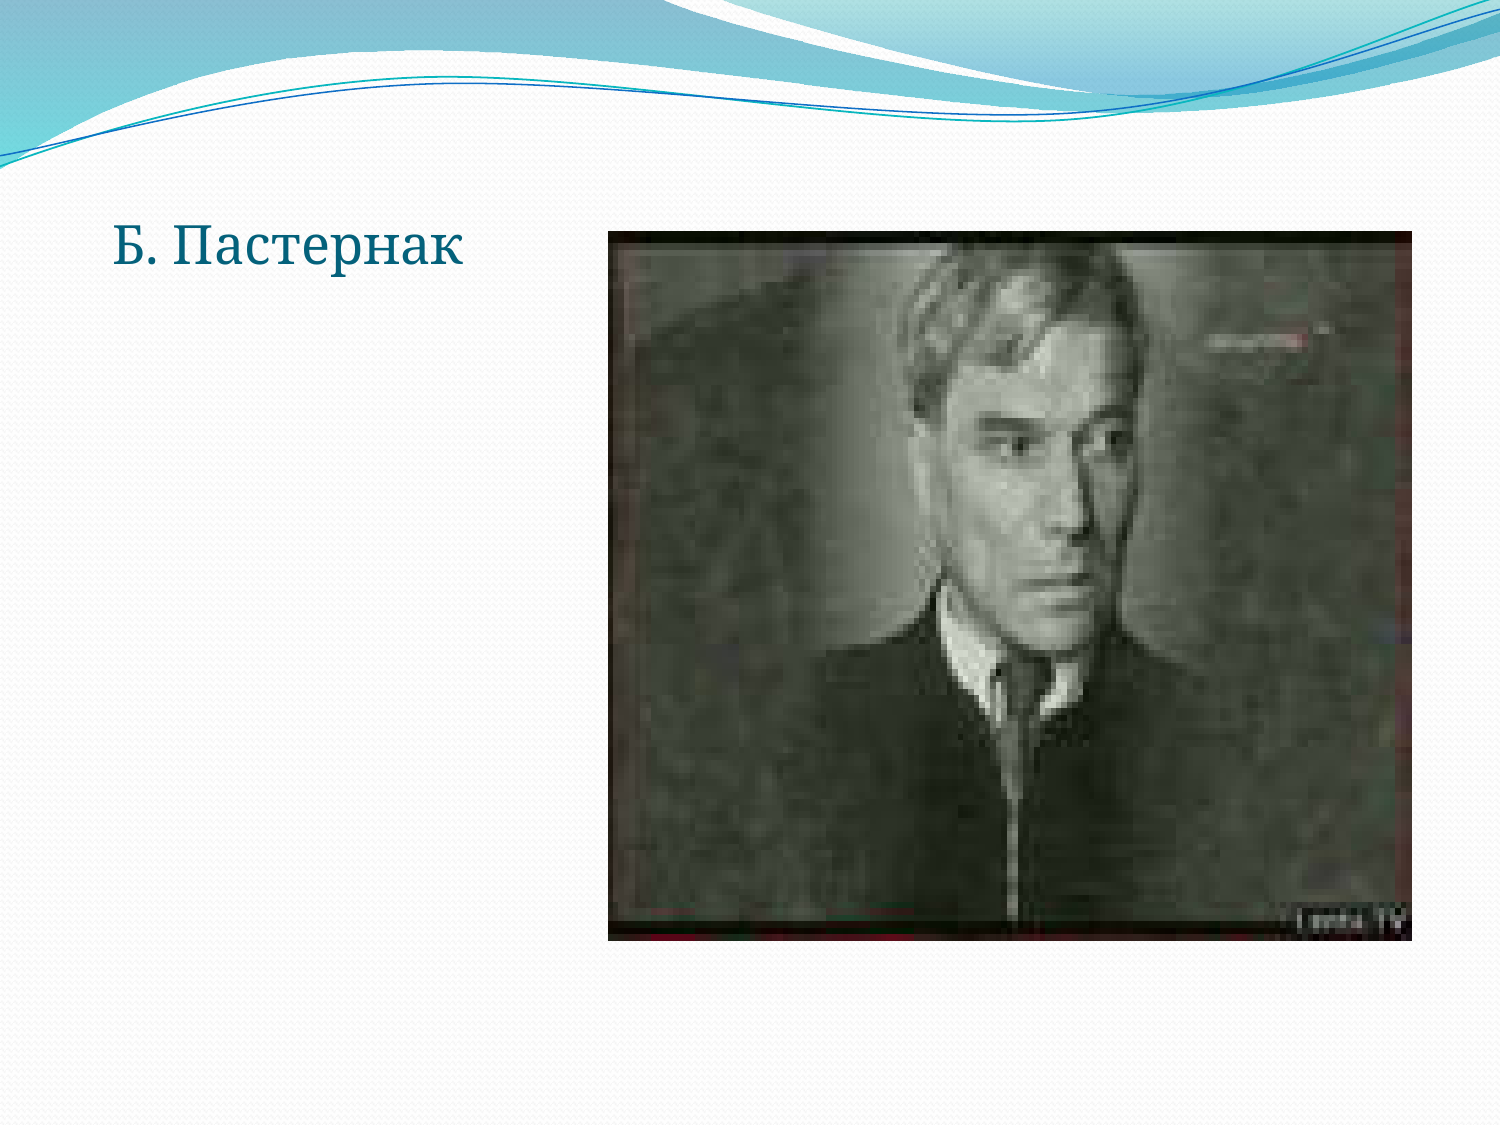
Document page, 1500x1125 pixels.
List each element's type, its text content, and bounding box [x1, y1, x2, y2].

title Б. Пастернак [112, 84, 563, 275]
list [607, 231, 1412, 941]
